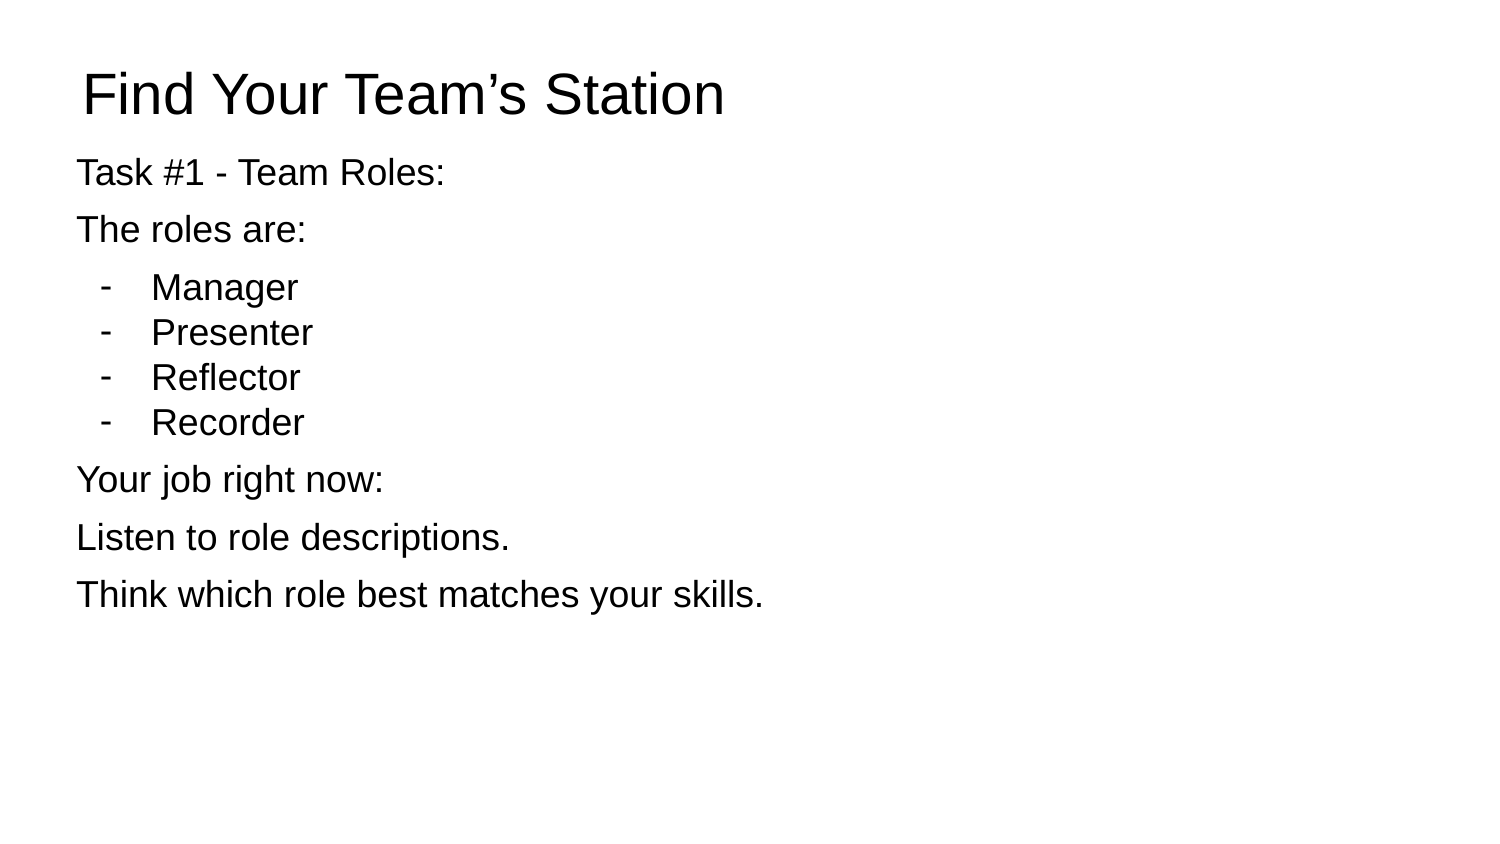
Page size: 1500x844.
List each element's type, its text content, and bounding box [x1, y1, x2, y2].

title Find Your Team’s Station [75, 39, 1263, 127]
list Task #1 - Team Roles: The roles are: Manager Presenter Reflector Recorder Your job right now: Listen to role descriptions. Think which role best matches your skills. [61, 140, 1322, 830]
